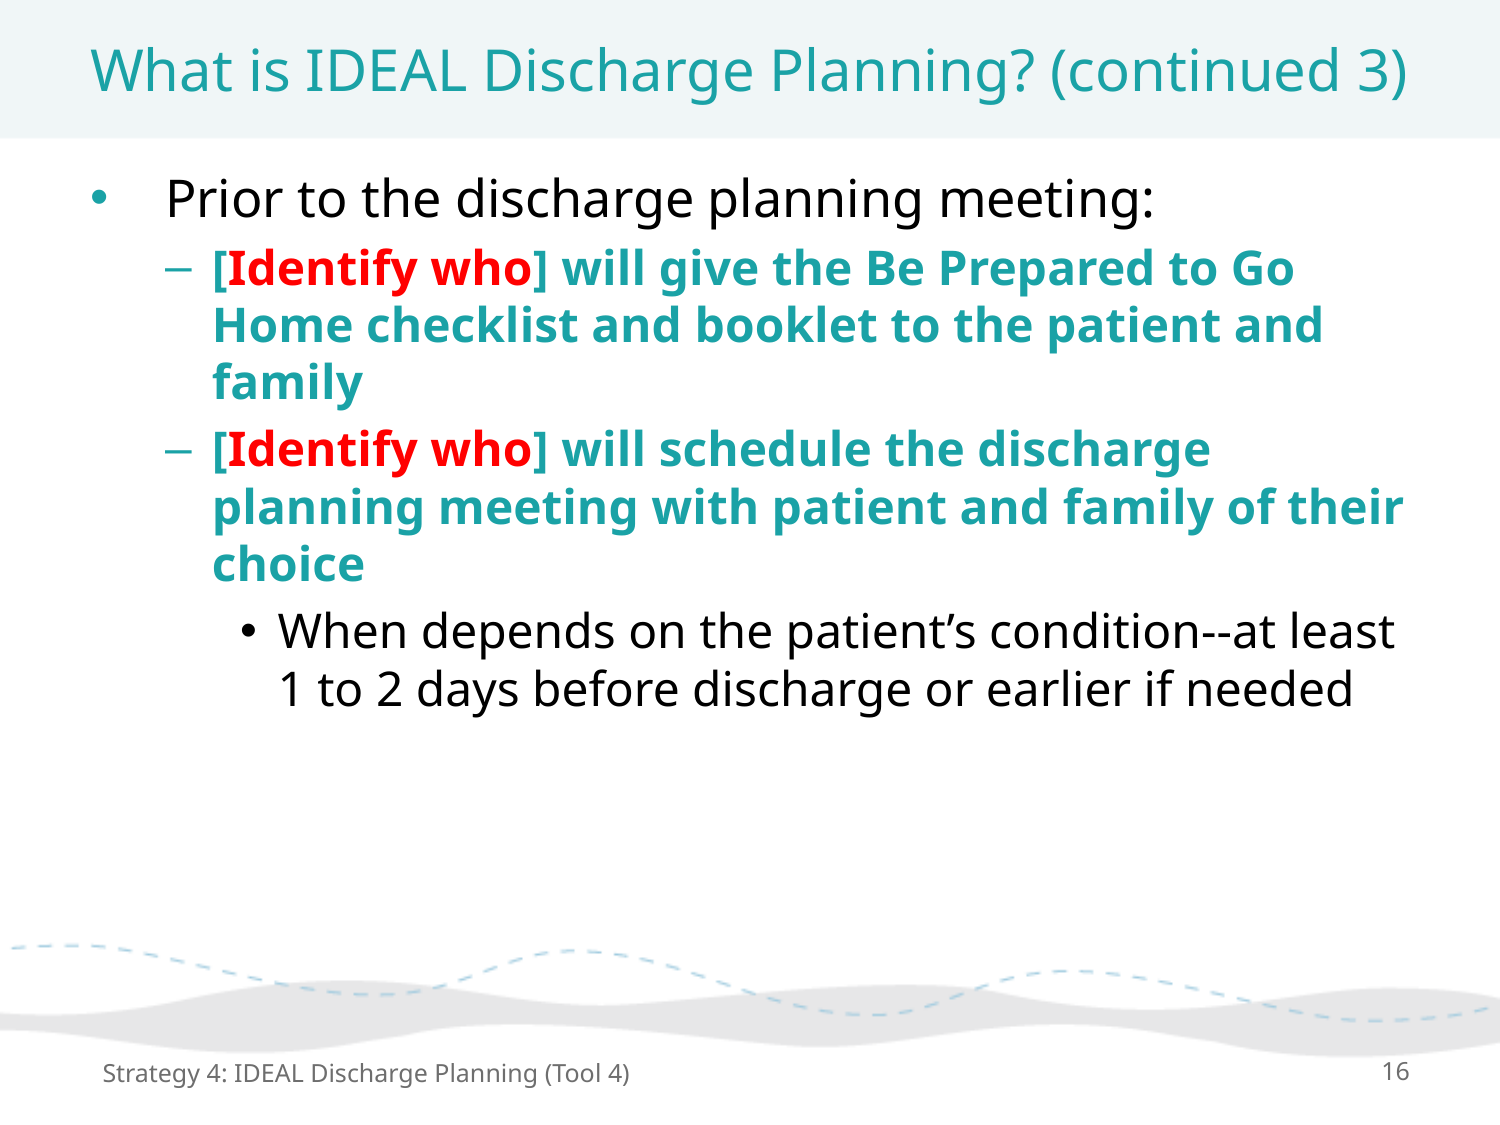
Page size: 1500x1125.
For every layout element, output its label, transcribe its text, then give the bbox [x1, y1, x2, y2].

picture [0, 0, 1500, 1125]
list Prior to the discharge planning meeting: [Identify who] will give the Be Prepared to Go Home checklist and booklet to the patient and family [Identify who] will schedule the discharge planning meeting with patient and family of their choice When depends on the patient’s condition--at least 1 to 2 days before discharge or earlier if needed [75, 157, 1425, 900]
footer Strategy 4: IDEAL Discharge Planning (Tool 4) [87, 1042, 763, 1103]
slide_number 16 [1074, 1042, 1425, 1103]
title What is IDEAL Discharge Planning? (continued 3) [75, 0, 1488, 138]
